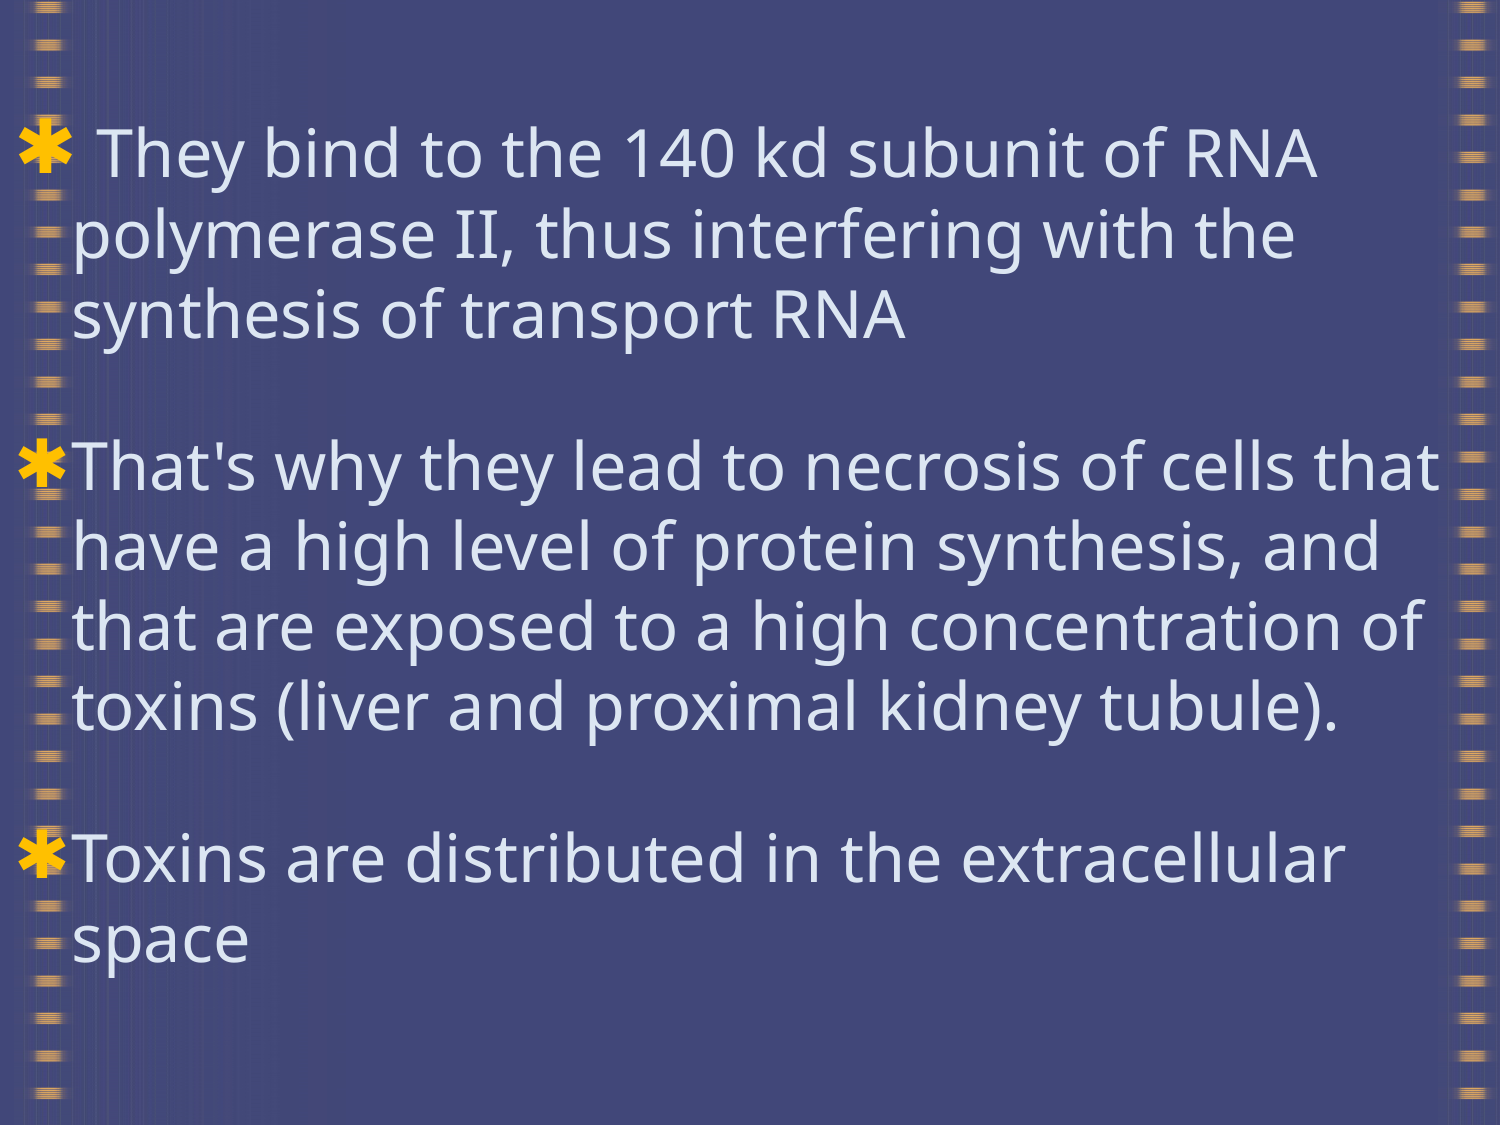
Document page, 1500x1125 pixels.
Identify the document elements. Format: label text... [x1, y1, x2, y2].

text_box They bind to the 140 kd subunit of RNA polymerase II, thus interfering with the synthesis of transport RNA That's why they lead to necrosis of cells that have a high level of protein synthesis, and that are exposed to a high concentration of toxins (liver and proximal kidney tubule). Toxins are distributed in the extracellular space [0, 0, 1500, 1125]
